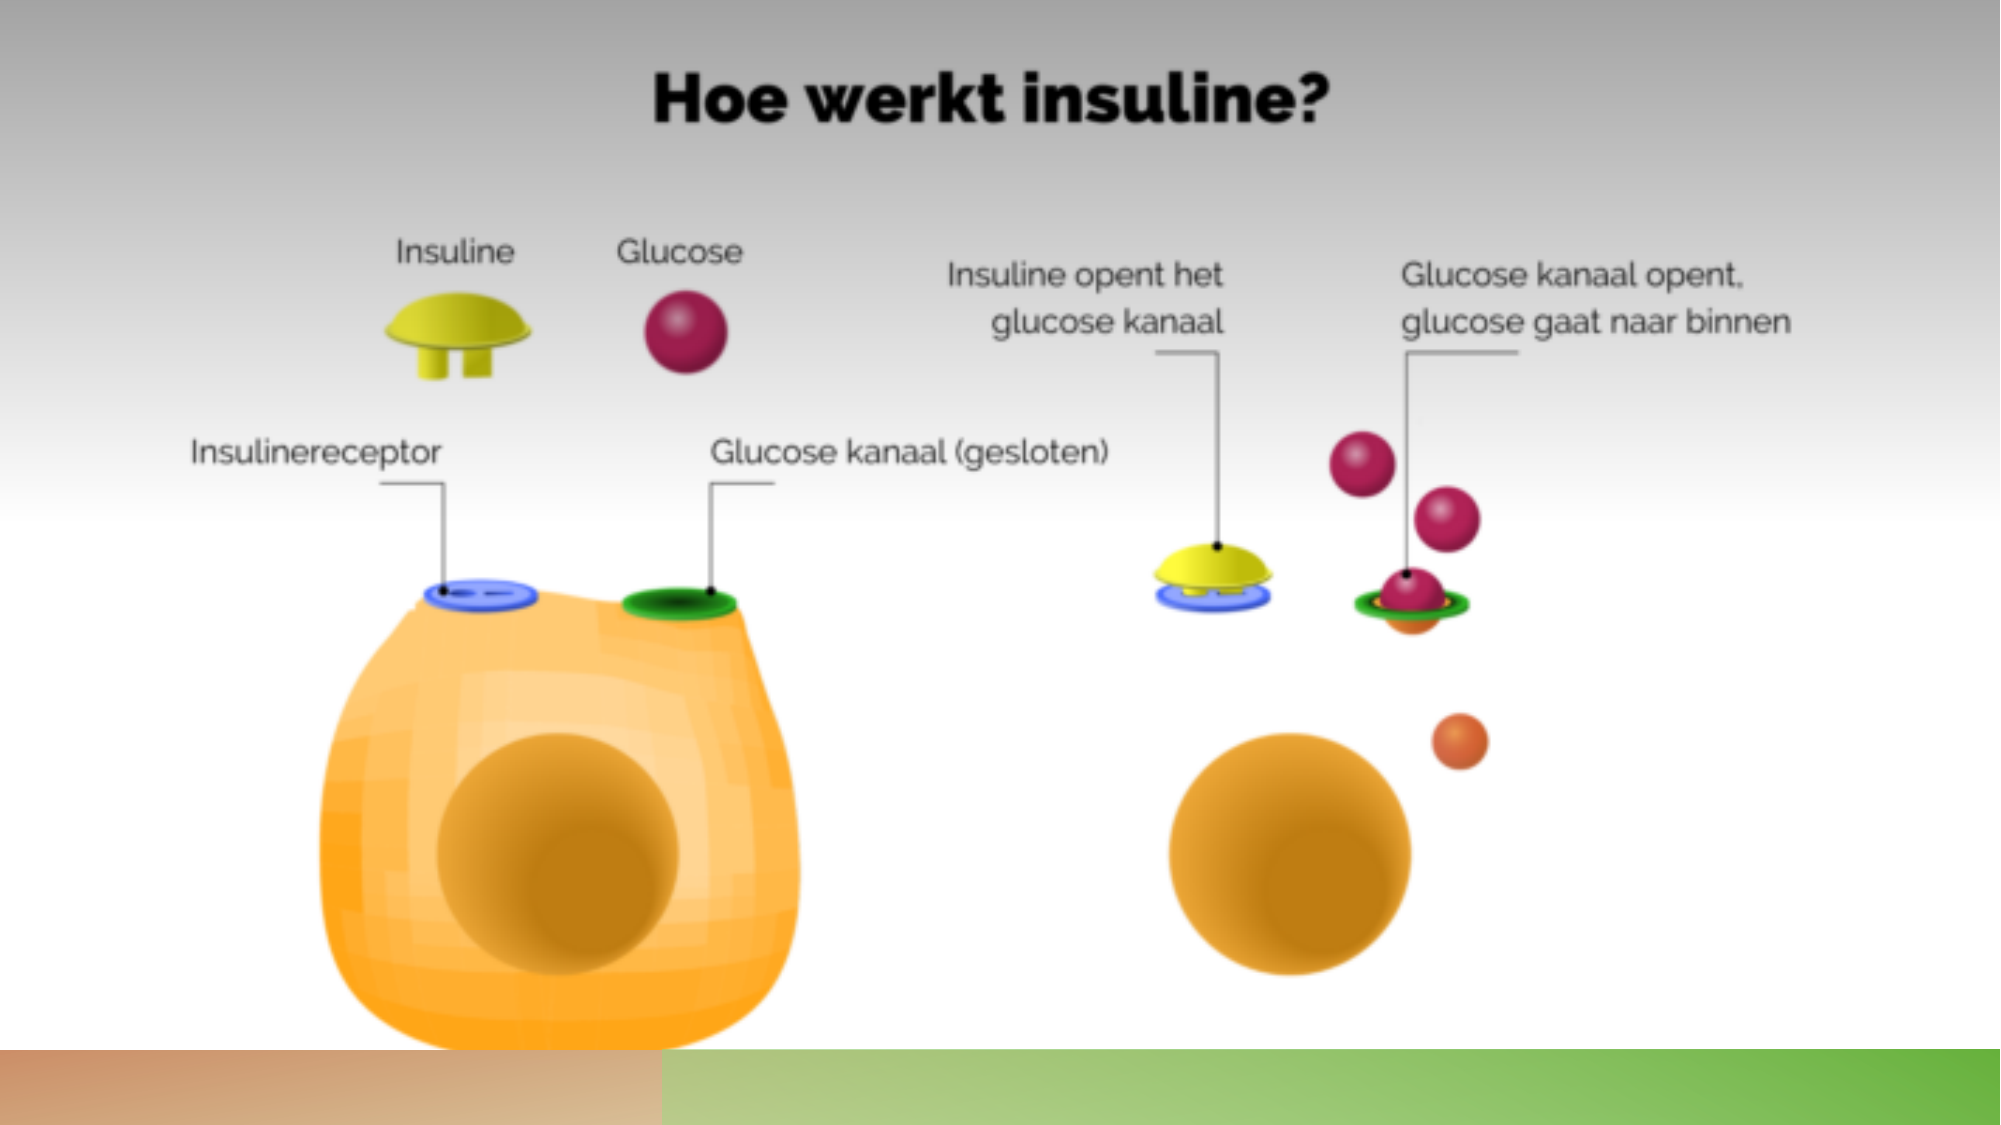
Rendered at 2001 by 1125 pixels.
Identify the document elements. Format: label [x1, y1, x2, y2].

list [0, 0, 2000, 1125]
